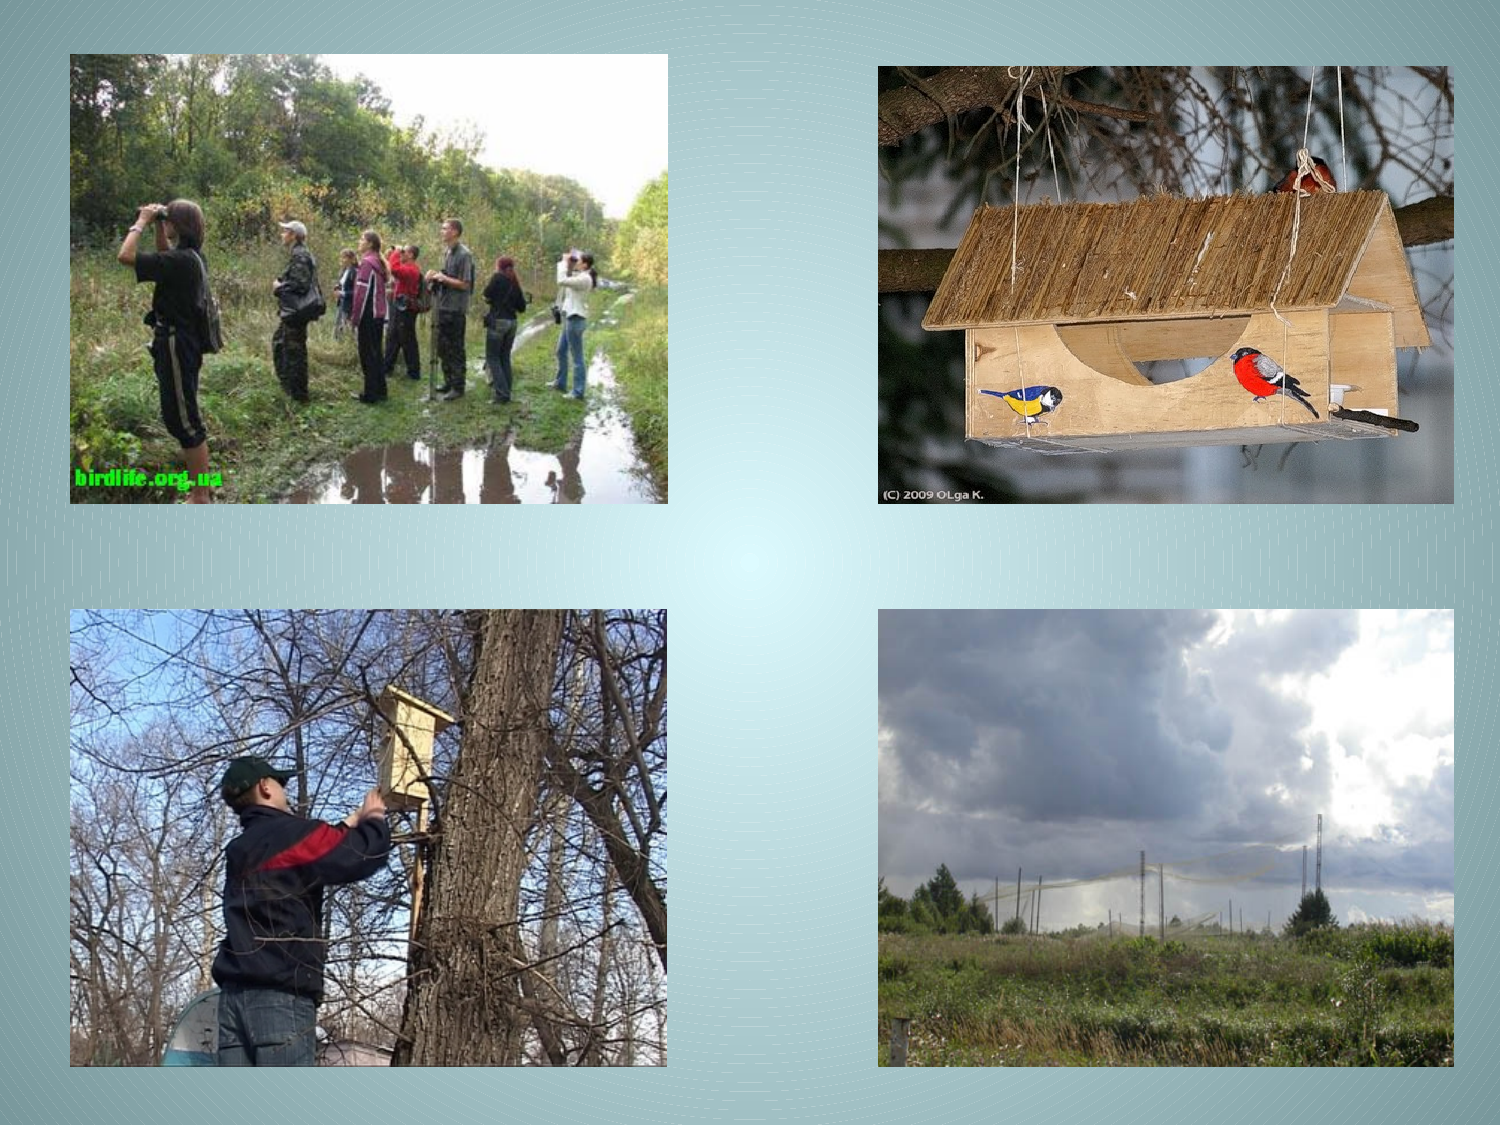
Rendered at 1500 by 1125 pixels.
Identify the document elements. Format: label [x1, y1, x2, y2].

picture [70, 53, 669, 505]
picture [70, 609, 667, 1067]
picture [878, 609, 1454, 1067]
picture [878, 66, 1454, 505]
